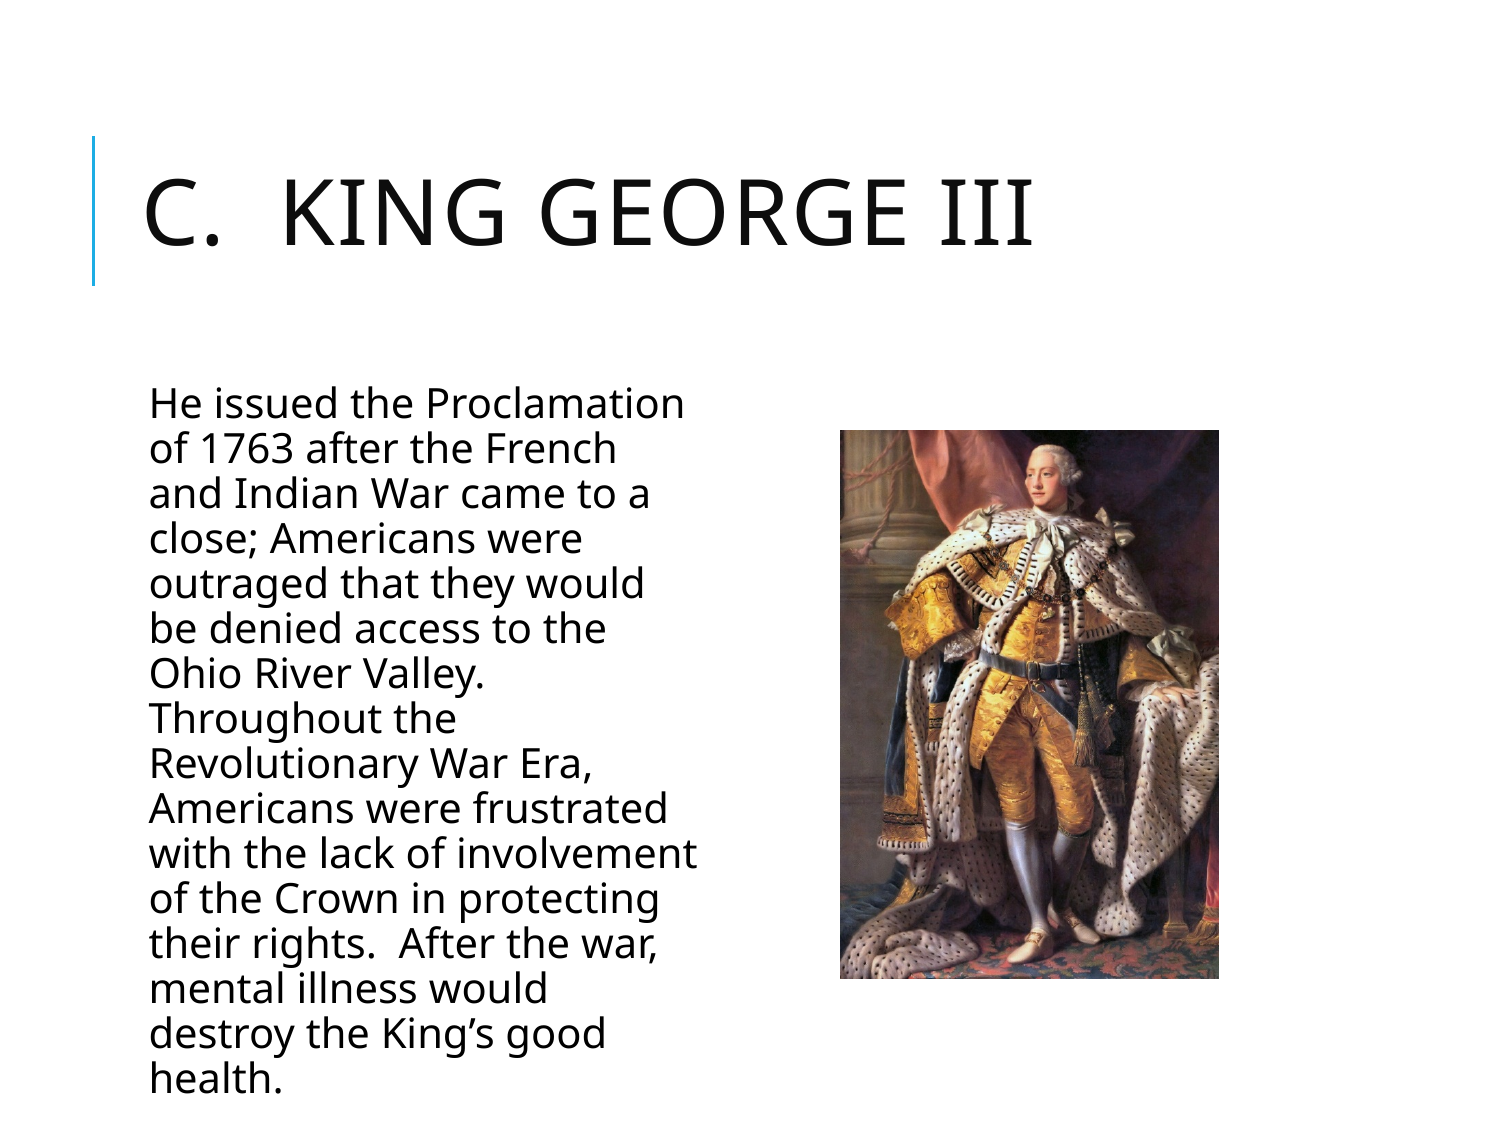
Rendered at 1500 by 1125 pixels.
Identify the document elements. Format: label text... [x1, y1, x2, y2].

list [840, 430, 1219, 980]
title c. King george iii [126, 96, 1322, 342]
list He issued the Proclamation of 1763 after the French and Indian War came to a close; Americans were outraged that they would be denied access to the Ohio River Valley. Throughout the Revolutionary War Era, Americans were frustrated with the lack of involvement of the Crown in protecting their rights. After the war, mental illness would destroy the King’s good health. [126, 375, 711, 1035]
